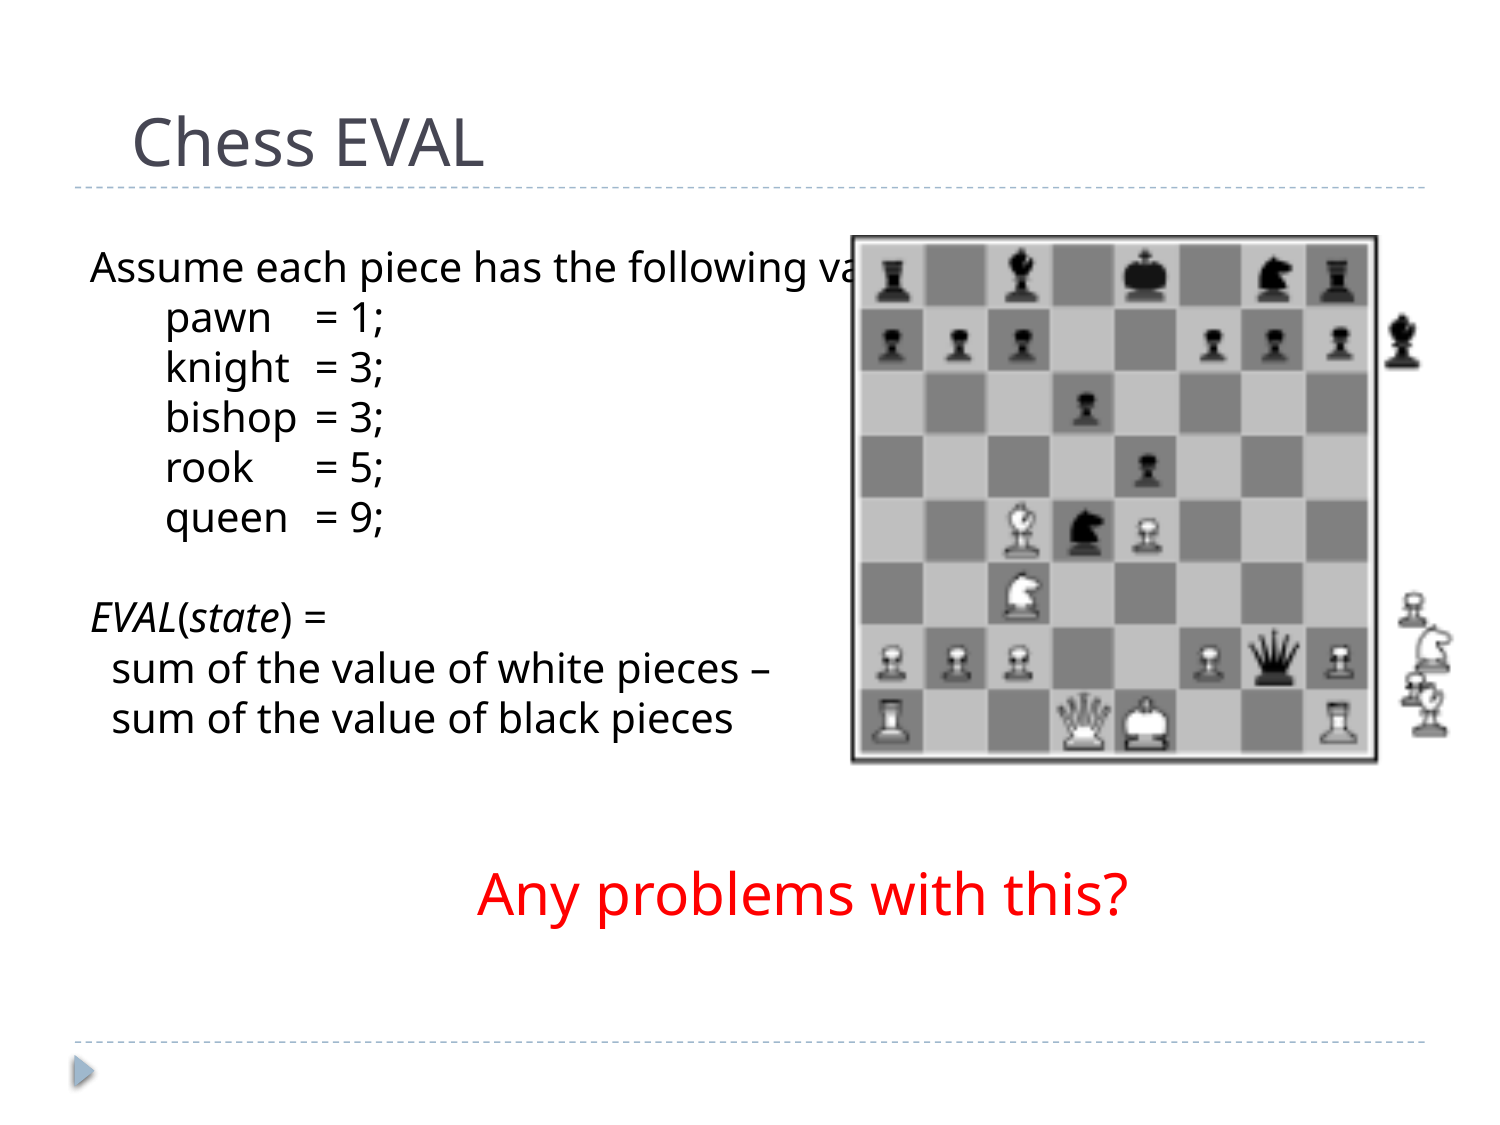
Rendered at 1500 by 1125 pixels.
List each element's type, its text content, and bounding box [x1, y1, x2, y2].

text_box Any problems with this? [462, 849, 1163, 935]
picture [849, 124, 1463, 776]
title Chess EVAL [116, 0, 1392, 188]
text_box Assume each piece has the following values pawn = 1; knight = 3; bishop = 3; rook = 5; queen = 9; EVAL(state) = sum of the value of white pieces – sum of the value of black pieces [75, 233, 843, 749]
